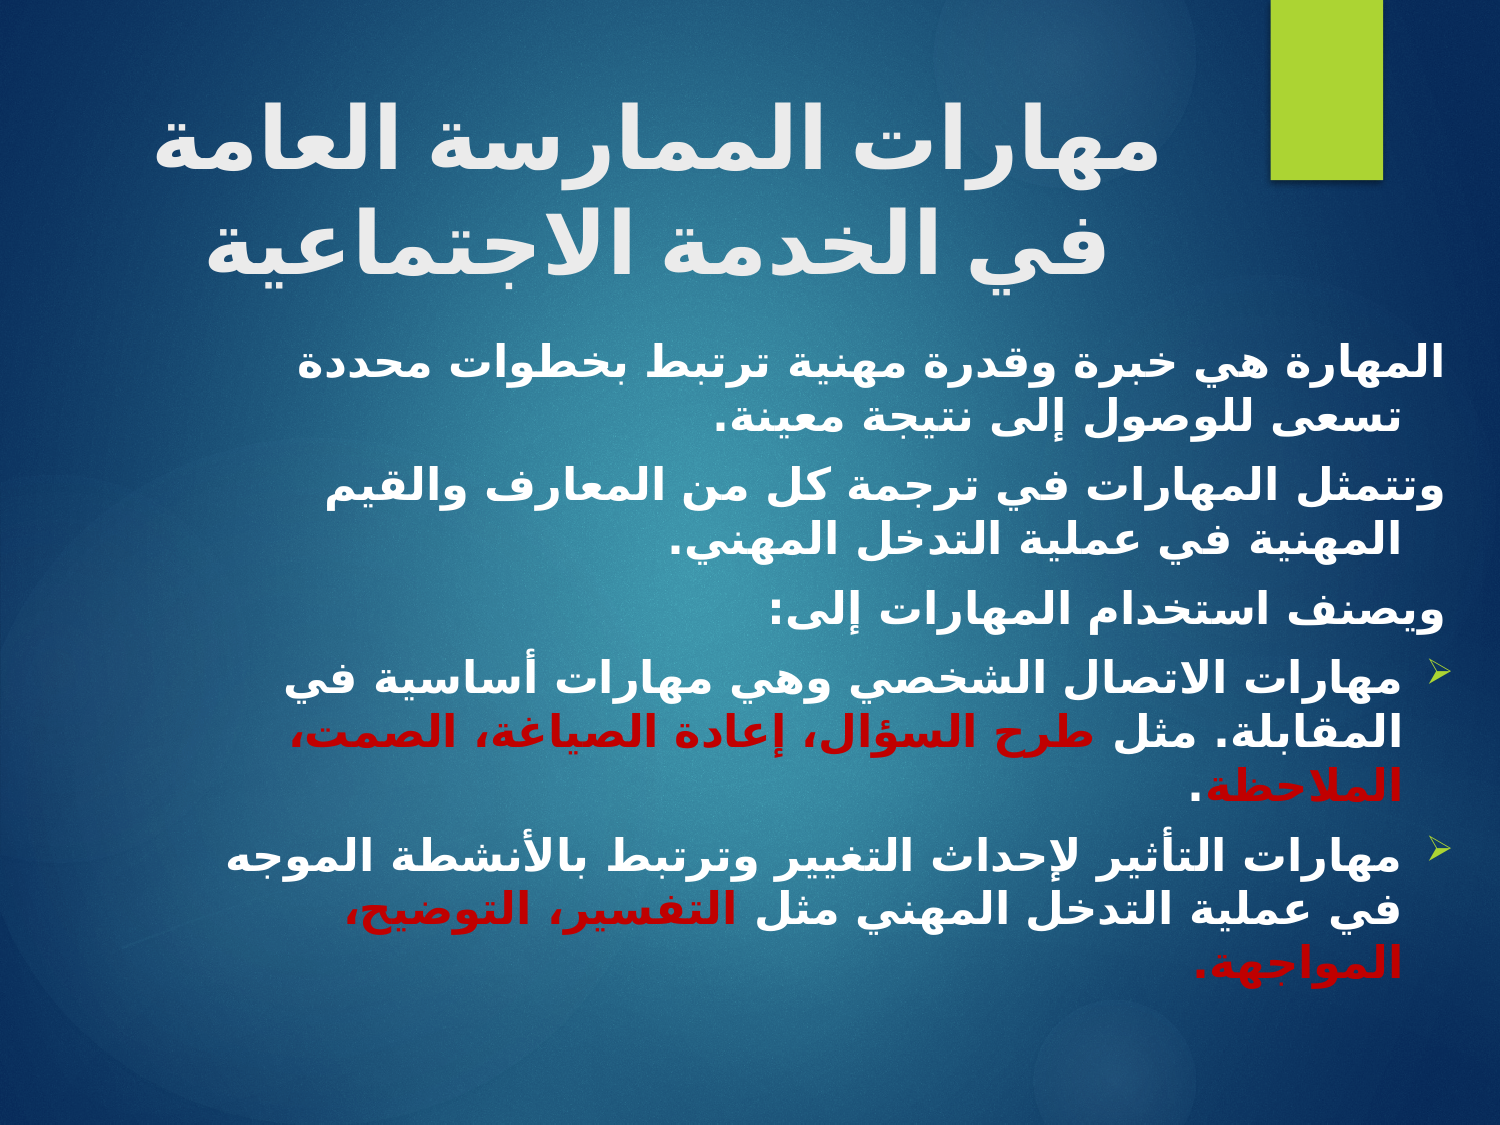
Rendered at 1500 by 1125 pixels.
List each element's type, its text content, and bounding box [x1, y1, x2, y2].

list المهارة هي خبرة وقدرة مهنية ترتبط بخطوات محددة تسعى للوصول إلى نتيجة معينة. وتتمثل المهارات في ترجمة كل من المعارف والقيم المهنية في عملية التدخل المهني. ويصنف استخدام المهارات إلى: مهارات الاتصال الشخصي وهي مهارات أساسية في المقابلة. مثل طرح السؤال، إعادة الصياغة، الصمت، الملاحظة. مهارات التأثير لإحداث التغيير وترتبط بالأنشطة الموجه في عملية التدخل المهني مثل التفسير، التوضيح، المواجهة. [187, 324, 1463, 1000]
title مهارات الممارسة العامة في الخدمة الاجتماعية [79, 74, 1237, 304]
